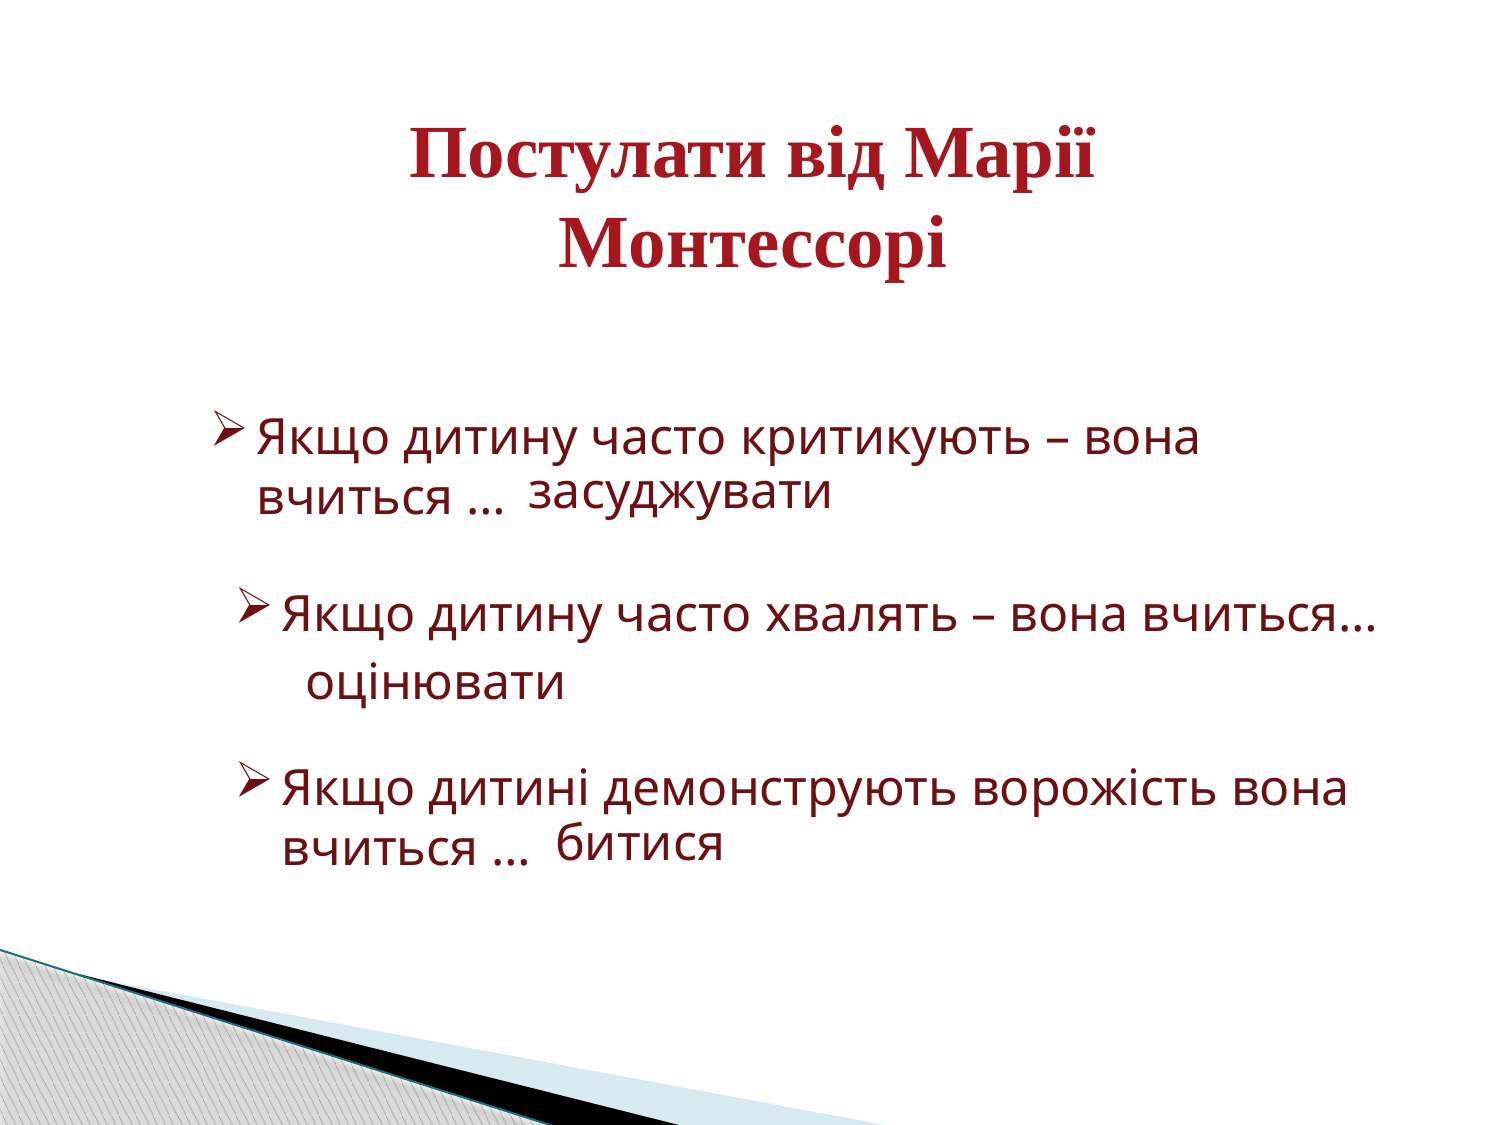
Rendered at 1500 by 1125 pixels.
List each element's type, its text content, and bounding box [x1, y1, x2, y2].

text_box Постулати від Марії Монтессорі [194, 94, 1311, 360]
text_box засуджувати [513, 451, 939, 526]
text_box Якщо дитину часто хвалять – вона вчиться… [219, 574, 1437, 649]
text_box оцінювати [290, 642, 716, 718]
text_box битися [540, 803, 966, 879]
text_box Якщо дитині демонструють ворожість вона вчиться … [219, 748, 1437, 884]
text_box Якщо дитину часто критикують – вона вчиться … [194, 397, 1412, 532]
